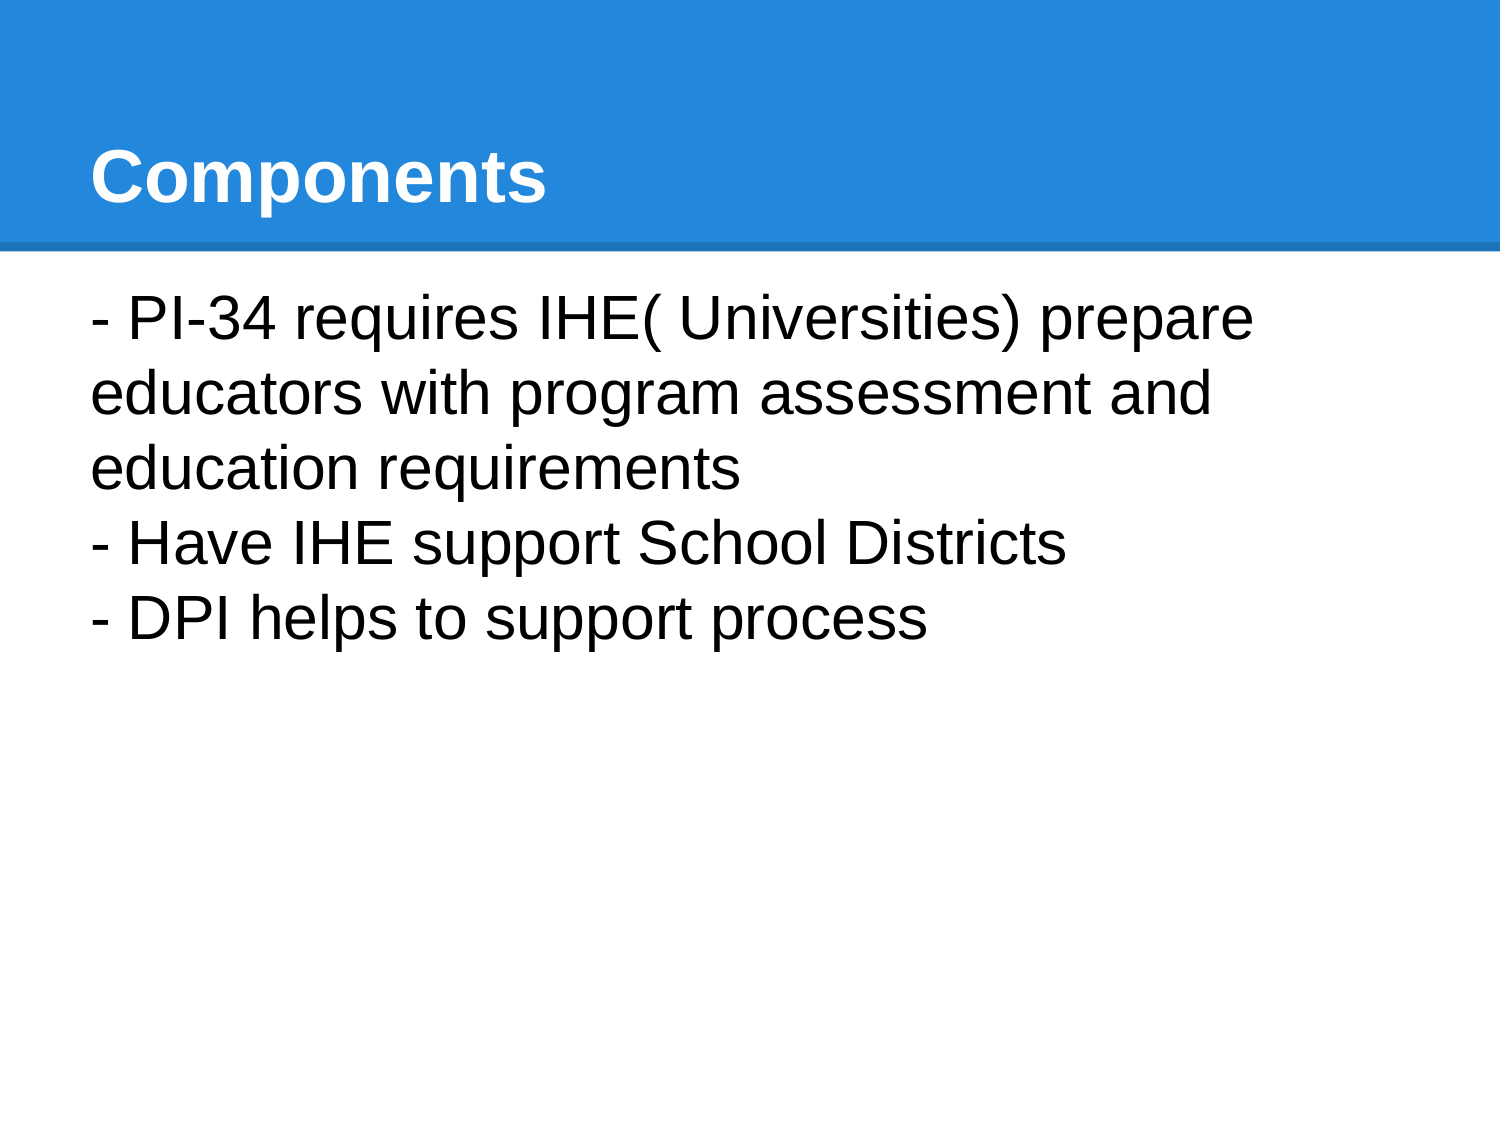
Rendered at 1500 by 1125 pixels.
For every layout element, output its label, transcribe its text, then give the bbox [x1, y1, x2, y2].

title Components [75, 45, 1425, 233]
list - PI-34 requires IHE( Universities) prepare educators with program assessment and education requirements - Have IHE support School Districts - DPI helps to support process [75, 262, 1425, 1078]
